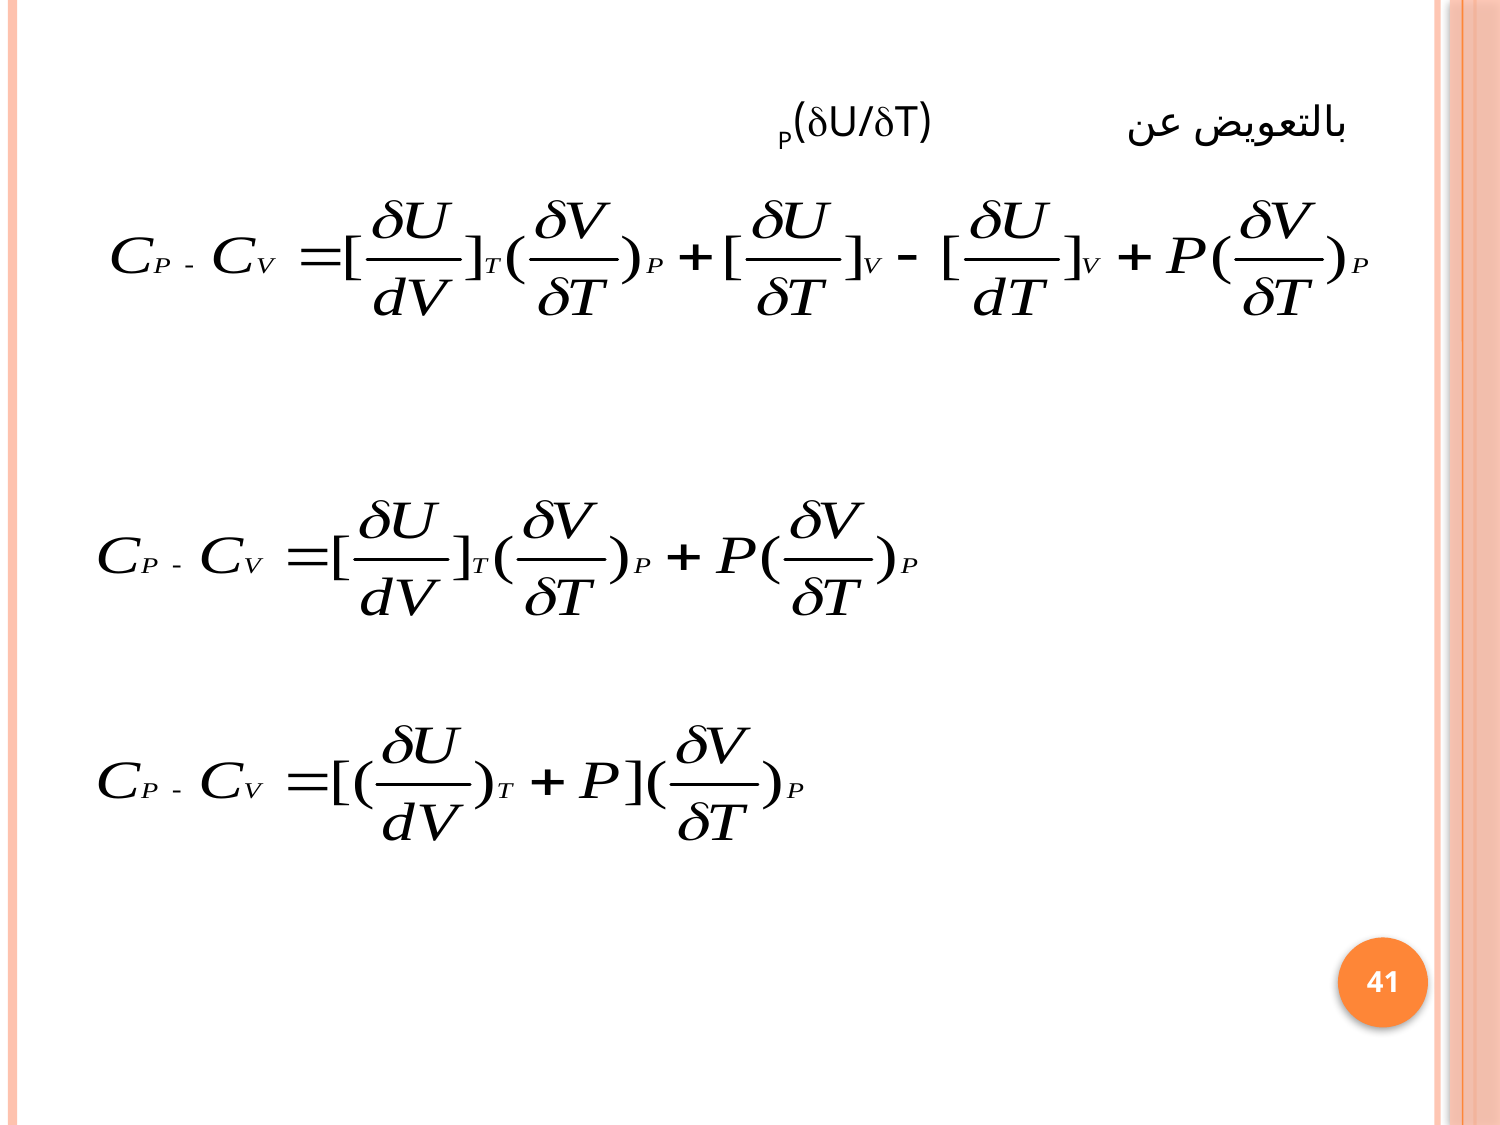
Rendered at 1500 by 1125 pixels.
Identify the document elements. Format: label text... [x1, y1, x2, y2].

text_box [86, 486, 933, 628]
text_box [86, 711, 820, 853]
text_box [99, 186, 1385, 328]
slide_number 41 [1333, 940, 1434, 1027]
text_box بالتعويض عن (U/T)P [762, 87, 1363, 162]
